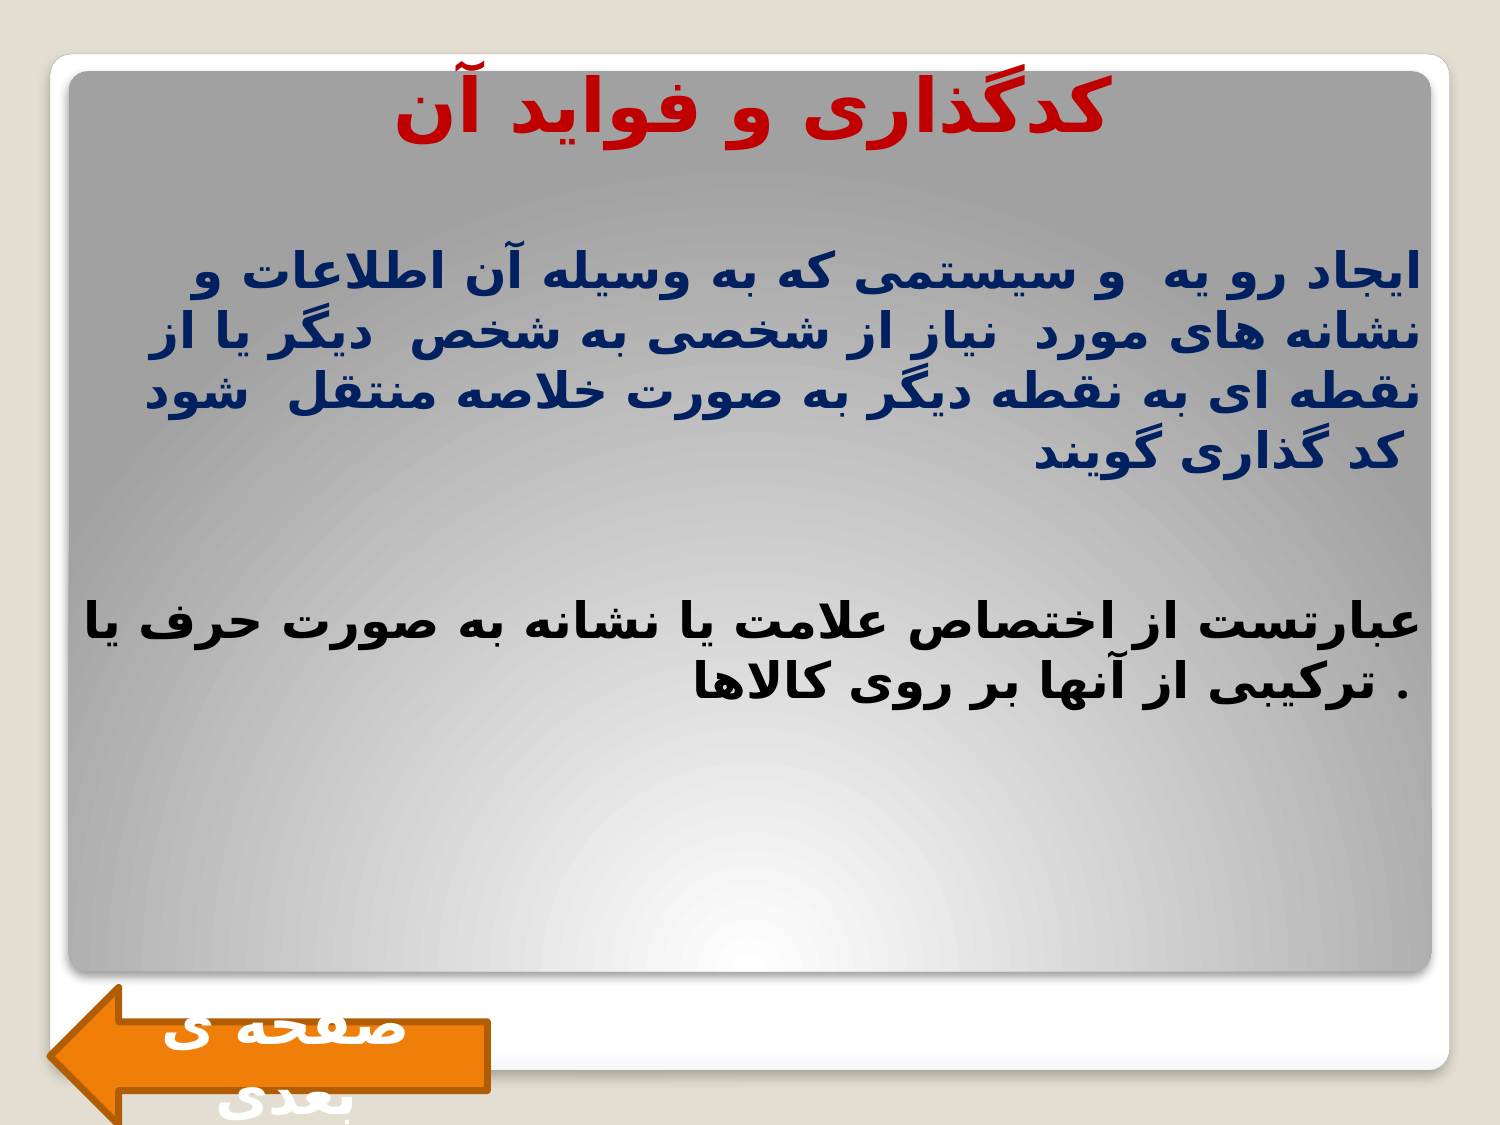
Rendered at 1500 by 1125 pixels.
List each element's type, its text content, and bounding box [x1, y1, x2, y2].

text_box صفحه ی بعدی [46, 984, 491, 1125]
text_box ایجاد رو یه و سیستمی كه به وسیله آن اطلاعات و نشانه های مورد نیاز از شخصی به شخص دیگر یا از نقطه ای به نقطه دیگر به صورت خلاصه منتقل شود كد گذاری گویند عبارتست از اختصاص علامت یا نشانه به صورت حرف یا ترکیبی از آنها بر روی کالاها . [62, 145, 1438, 886]
text_box کدگذاری و فواید آن [378, 49, 1154, 145]
